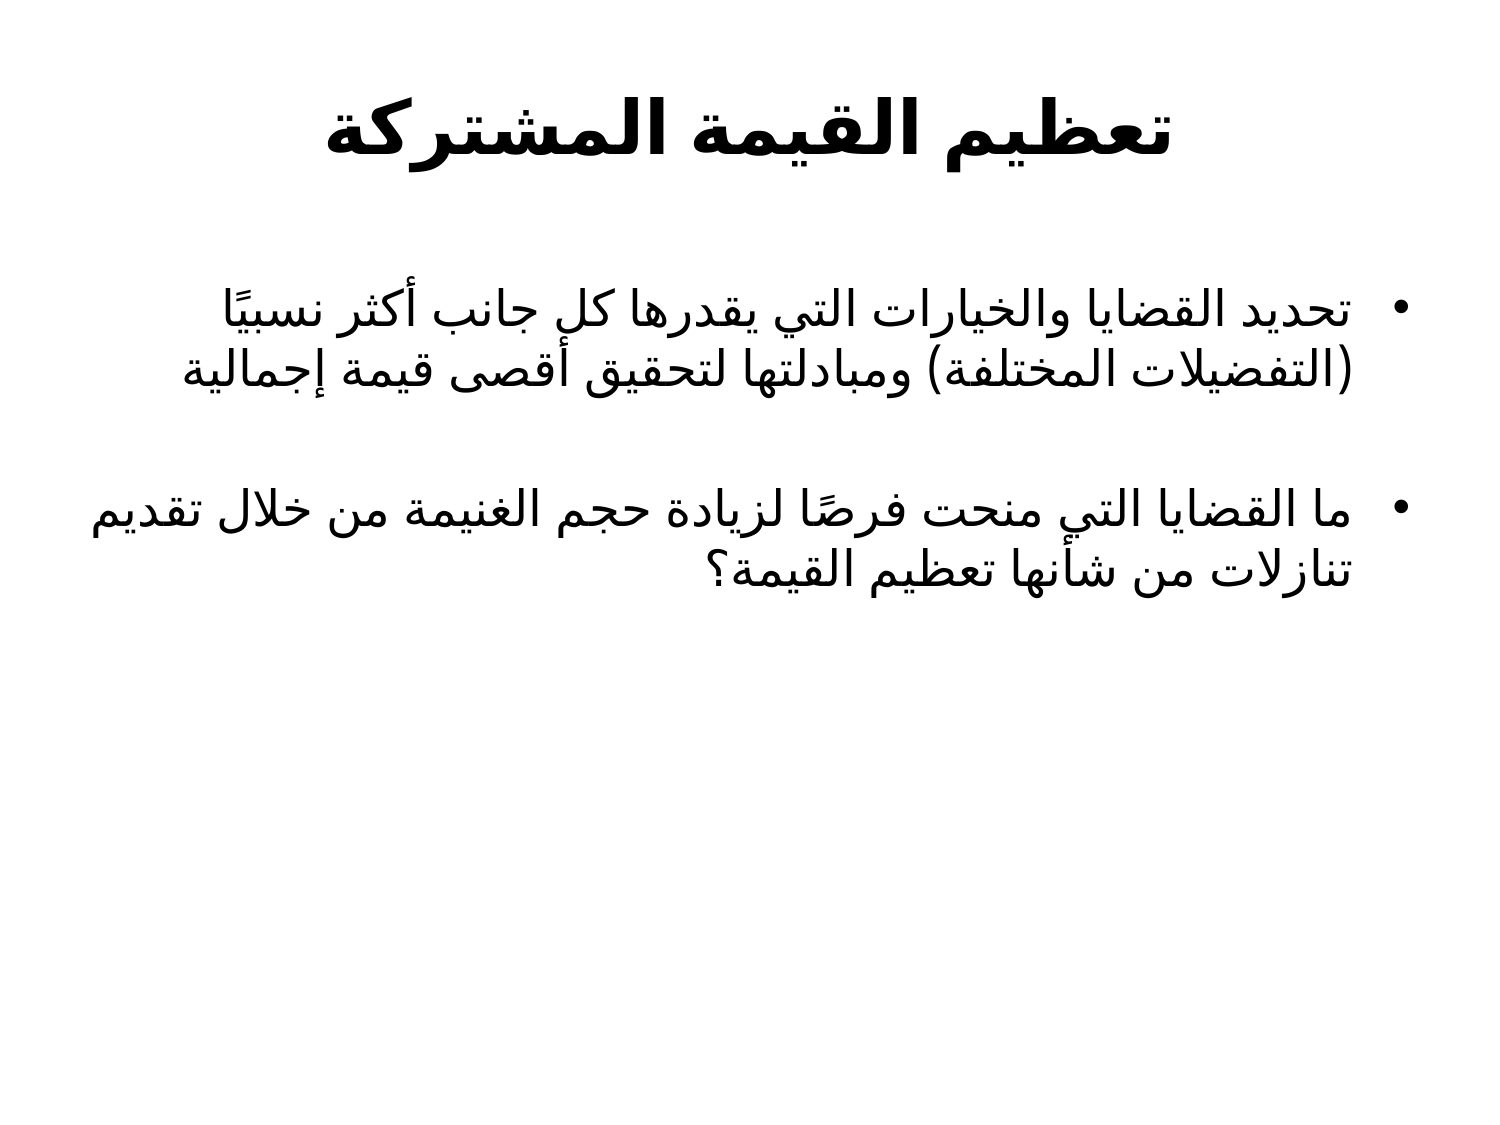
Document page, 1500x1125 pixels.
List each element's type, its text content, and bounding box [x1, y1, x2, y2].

title تعظيم القيمة المشتركة [75, 30, 1425, 219]
list تحديد القضايا والخيارات التي يقدرها كل جانب أكثر نسبيًا (التفضيلات المختلفة) ومبادلتها لتحقيق أقصى قيمة إجمالية ما القضايا التي منحت فرصًا لزيادة حجم الغنيمة من خلال تقديم تنازلات من شأنها تعظيم القيمة؟ [75, 268, 1425, 1012]
